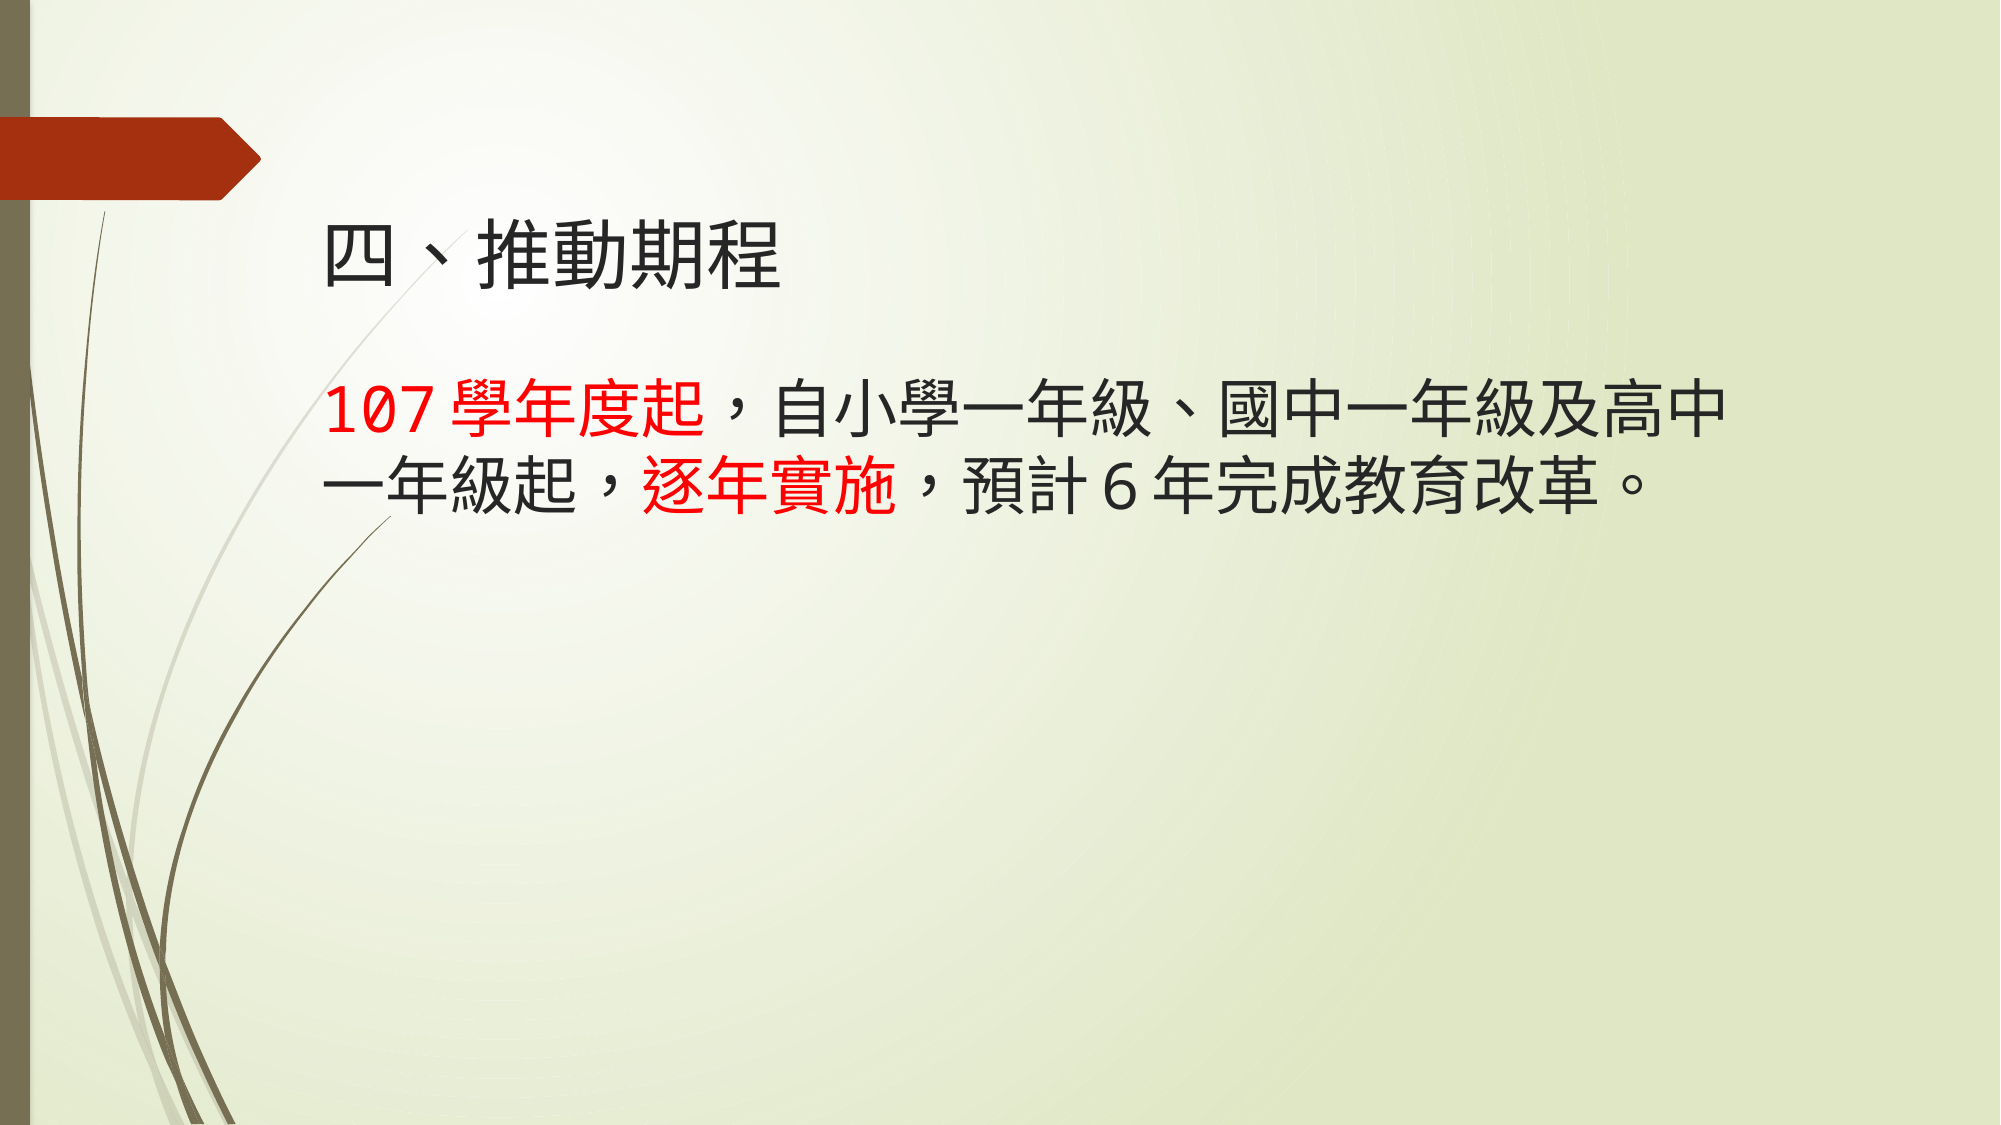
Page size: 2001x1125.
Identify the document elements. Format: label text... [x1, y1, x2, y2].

title 四、推動期程 107學年度起，自小學一年級、國中一年級及高中一年級起，逐年實施，預計6年完成教育改革。 [306, 199, 1769, 796]
